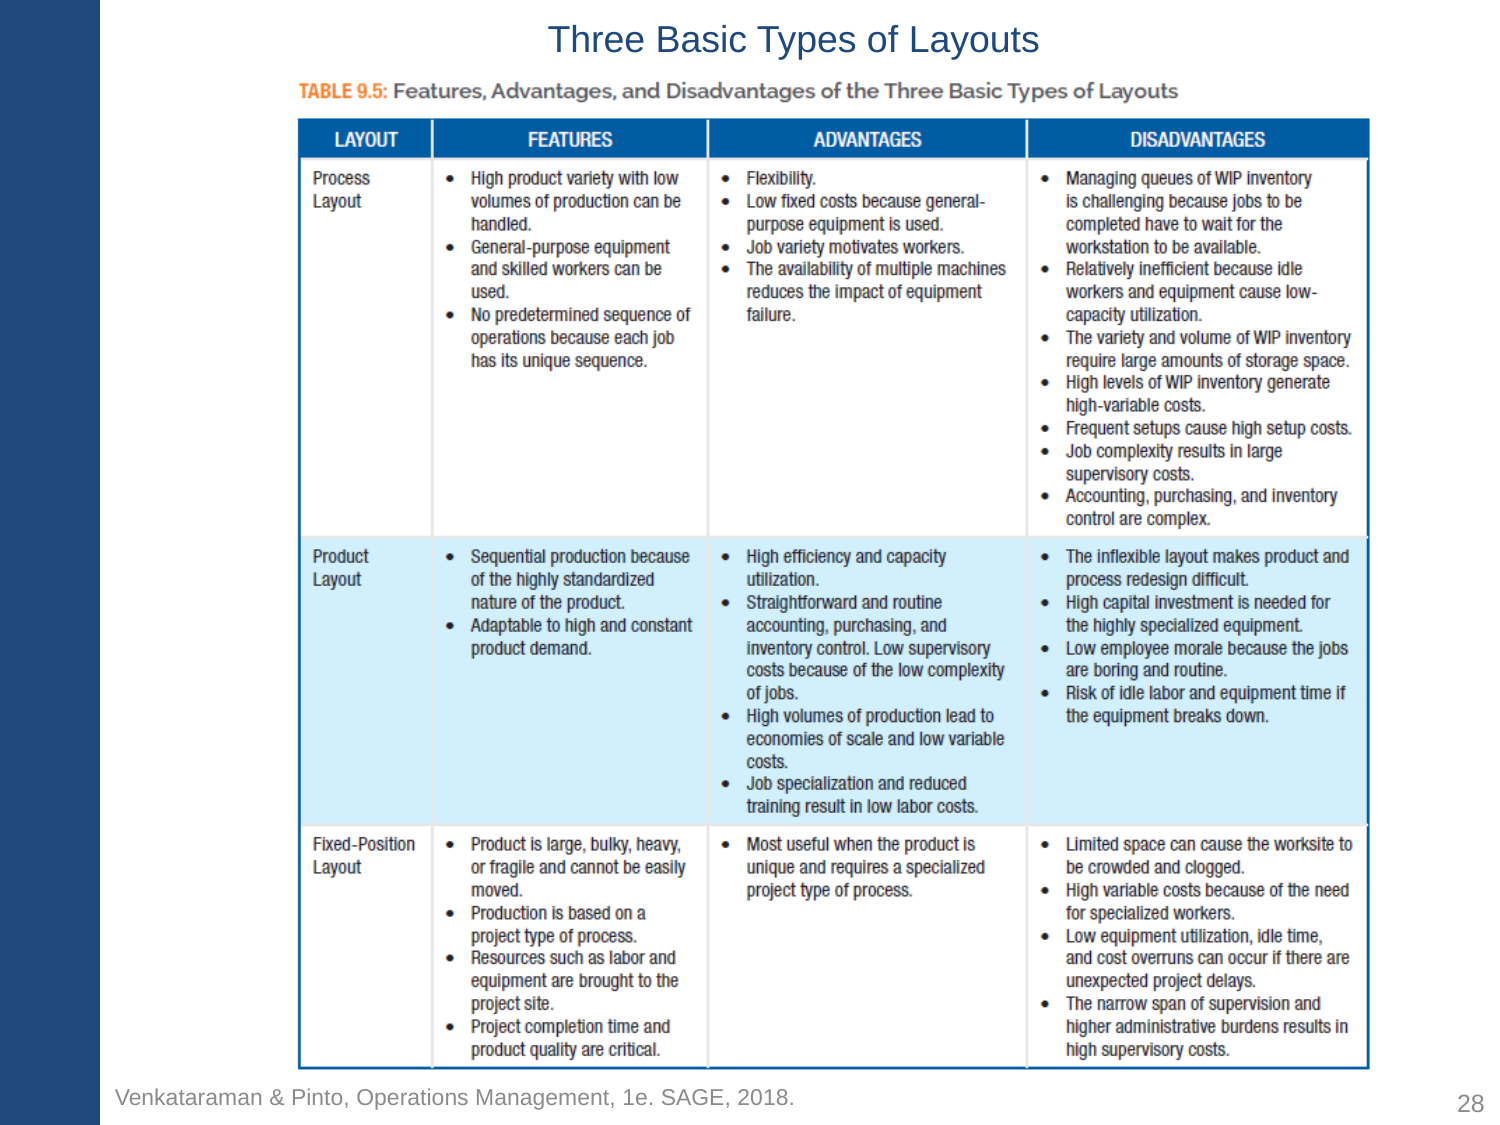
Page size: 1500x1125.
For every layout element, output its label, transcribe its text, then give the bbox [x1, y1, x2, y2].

footer Venkataraman & Pinto, Operations Management, 1e. SAGE, 2018. [99, 1074, 1250, 1125]
picture [287, 74, 1381, 1076]
slide_number 28 [1425, 1082, 1500, 1123]
title Three Basic Types of Layouts [162, 1, 1425, 75]
